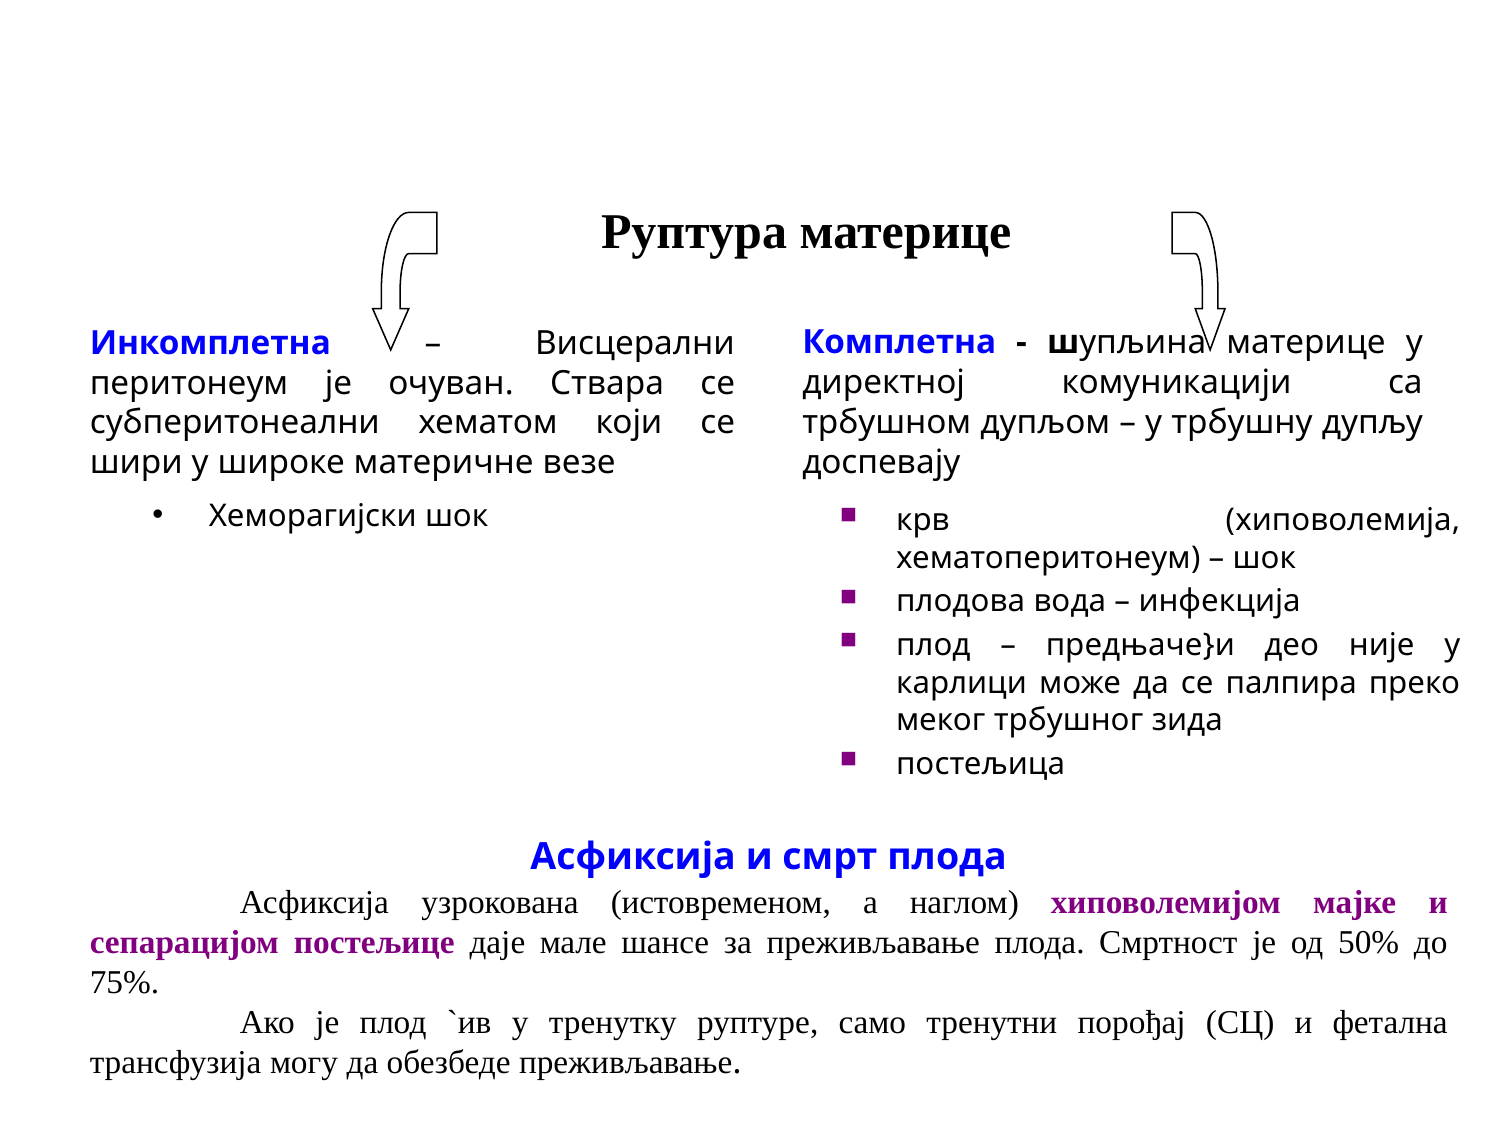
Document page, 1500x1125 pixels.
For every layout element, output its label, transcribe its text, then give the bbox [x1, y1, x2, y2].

text_box Комплетна - шупљина материце у директној комуникацији са трбушном дупљом – у трбушну дупљу доспевају [787, 312, 1438, 488]
list Хеморагијски шок [137, 488, 738, 688]
text_box Асфиксија узрокована (истовременом, а наглом) хиповолемијом мајке и сепарацијом постељице даје мале шансе за преживљавање плода. Смртност је од 50% до 75%. Ако је плод `ив у тренутку руптуре, само тренутни порођај (СЦ) и фетална трансфузија могу да обезбеде преживљавање. [75, 873, 1463, 1088]
text_box Асфиксија и смрт плода [75, 824, 1463, 873]
text_box Инкомплетна – Висцерални перитонеум је очуван. Ствара се субперитонеални хематом који се шири у широке материчне везе [74, 313, 750, 488]
text_box [1172, 212, 1225, 350]
title Руптура материце [142, 191, 1482, 267]
text_box [372, 212, 437, 350]
text_box крв (хиповолемија, хематоперитонеум) – шок плодова вода – инфекција плод – предњаче}и део није у карлици може да се палпира преко меког трбушног зида постељица [825, 492, 1475, 693]
